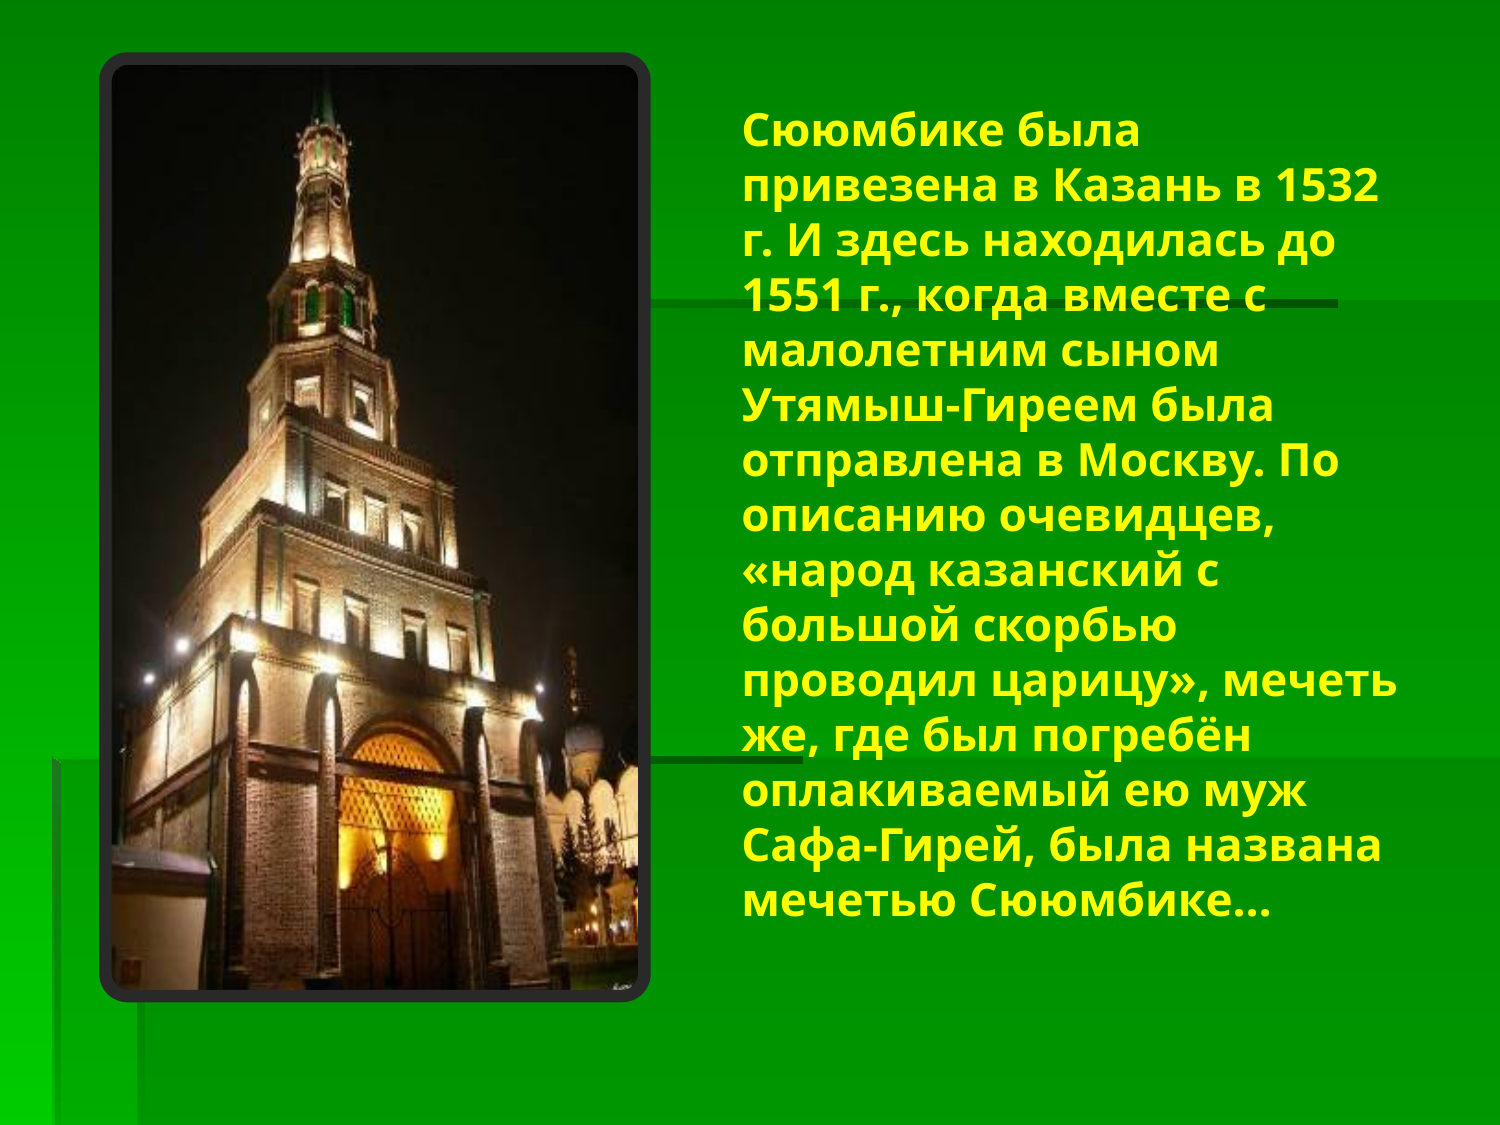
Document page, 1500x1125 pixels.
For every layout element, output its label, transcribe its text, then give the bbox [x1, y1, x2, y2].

picture [105, 58, 645, 997]
text_box Сююмбике была привезена в Казань в 1532 г. И здесь находилась до 1551 г., когда вместе с малолетним сыном Утямыш-Гиреем была отправлена в Москву. По описанию очевидцев, «народ казанский с большой скорбью проводил царицу», мечеть же, где был погребён оплакиваемый ею муж Сафа-Гирей, была названа мечетью Сююмбике… [726, 93, 1418, 989]
